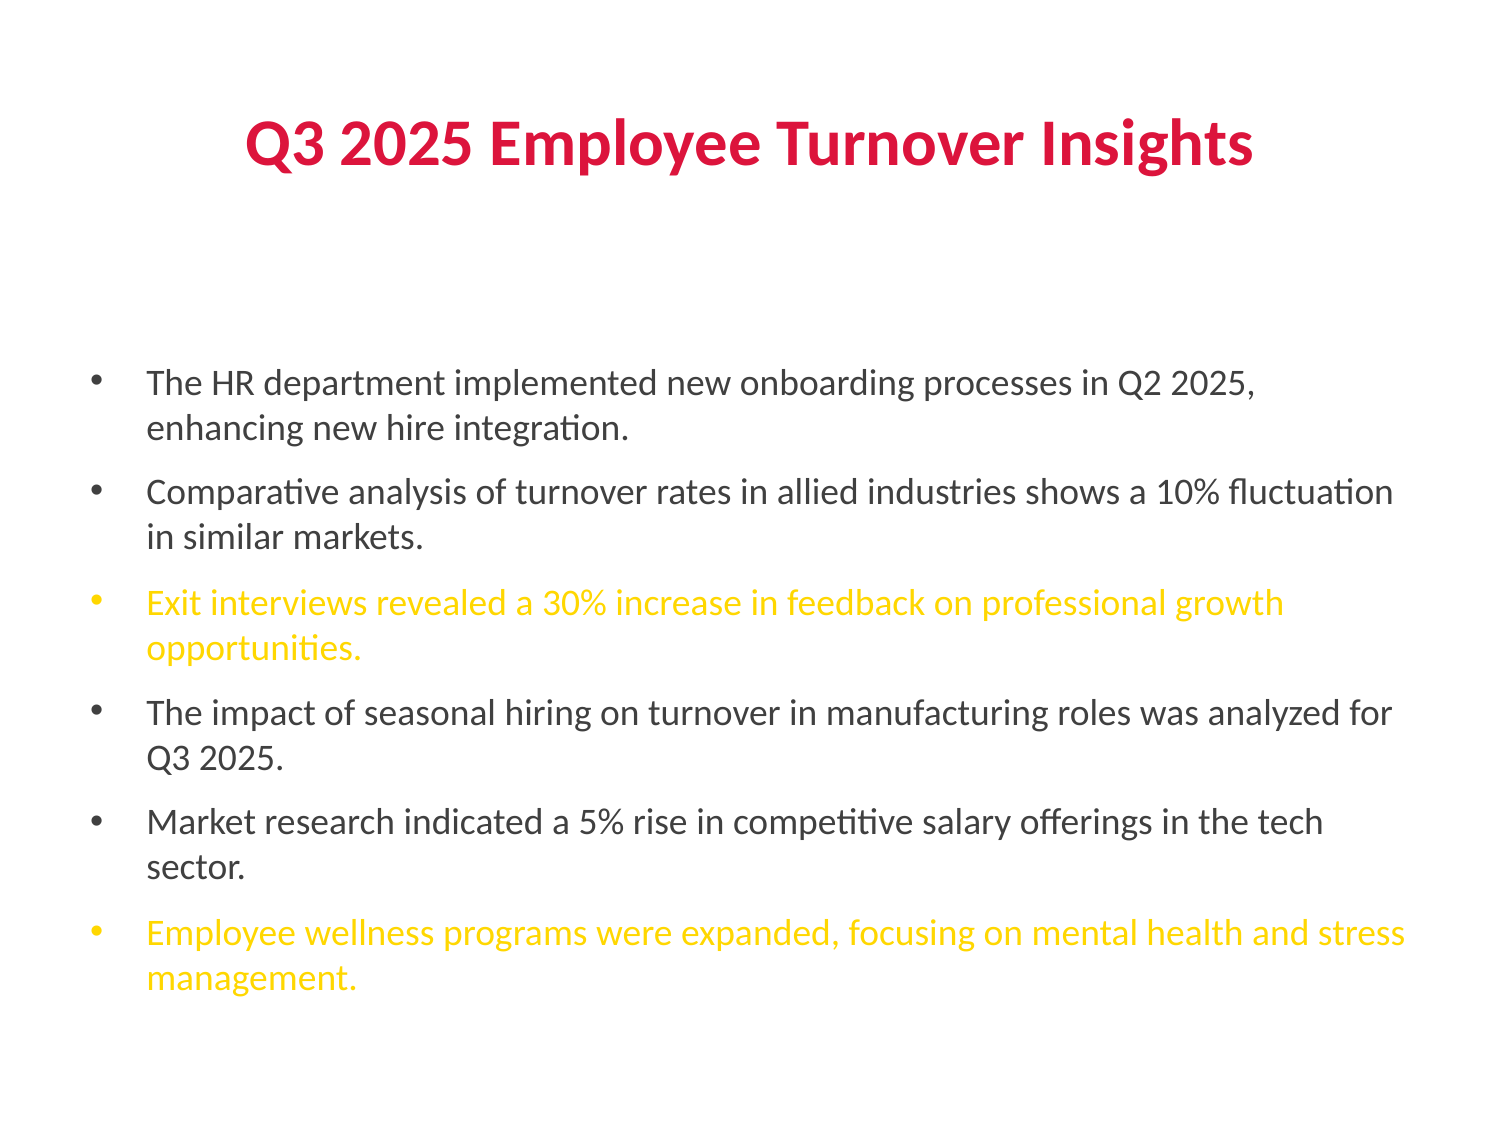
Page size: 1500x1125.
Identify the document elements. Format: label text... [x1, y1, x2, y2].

title Q3 2025 Employee Turnover Insights [75, 45, 1425, 233]
list The HR department implemented new onboarding processes in Q2 2025, enhancing new hire integration. Comparative analysis of turnover rates in allied industries shows a 10% fluctuation in similar markets. Exit interviews revealed a 30% increase in feedback on professional growth opportunities. The impact of seasonal hiring on turnover in manufacturing roles was analyzed for Q3 2025. Market research indicated a 5% rise in competitive salary offerings in the tech sector. Employee wellness programs were expanded, focusing on mental health and stress management. [75, 262, 1425, 1005]
